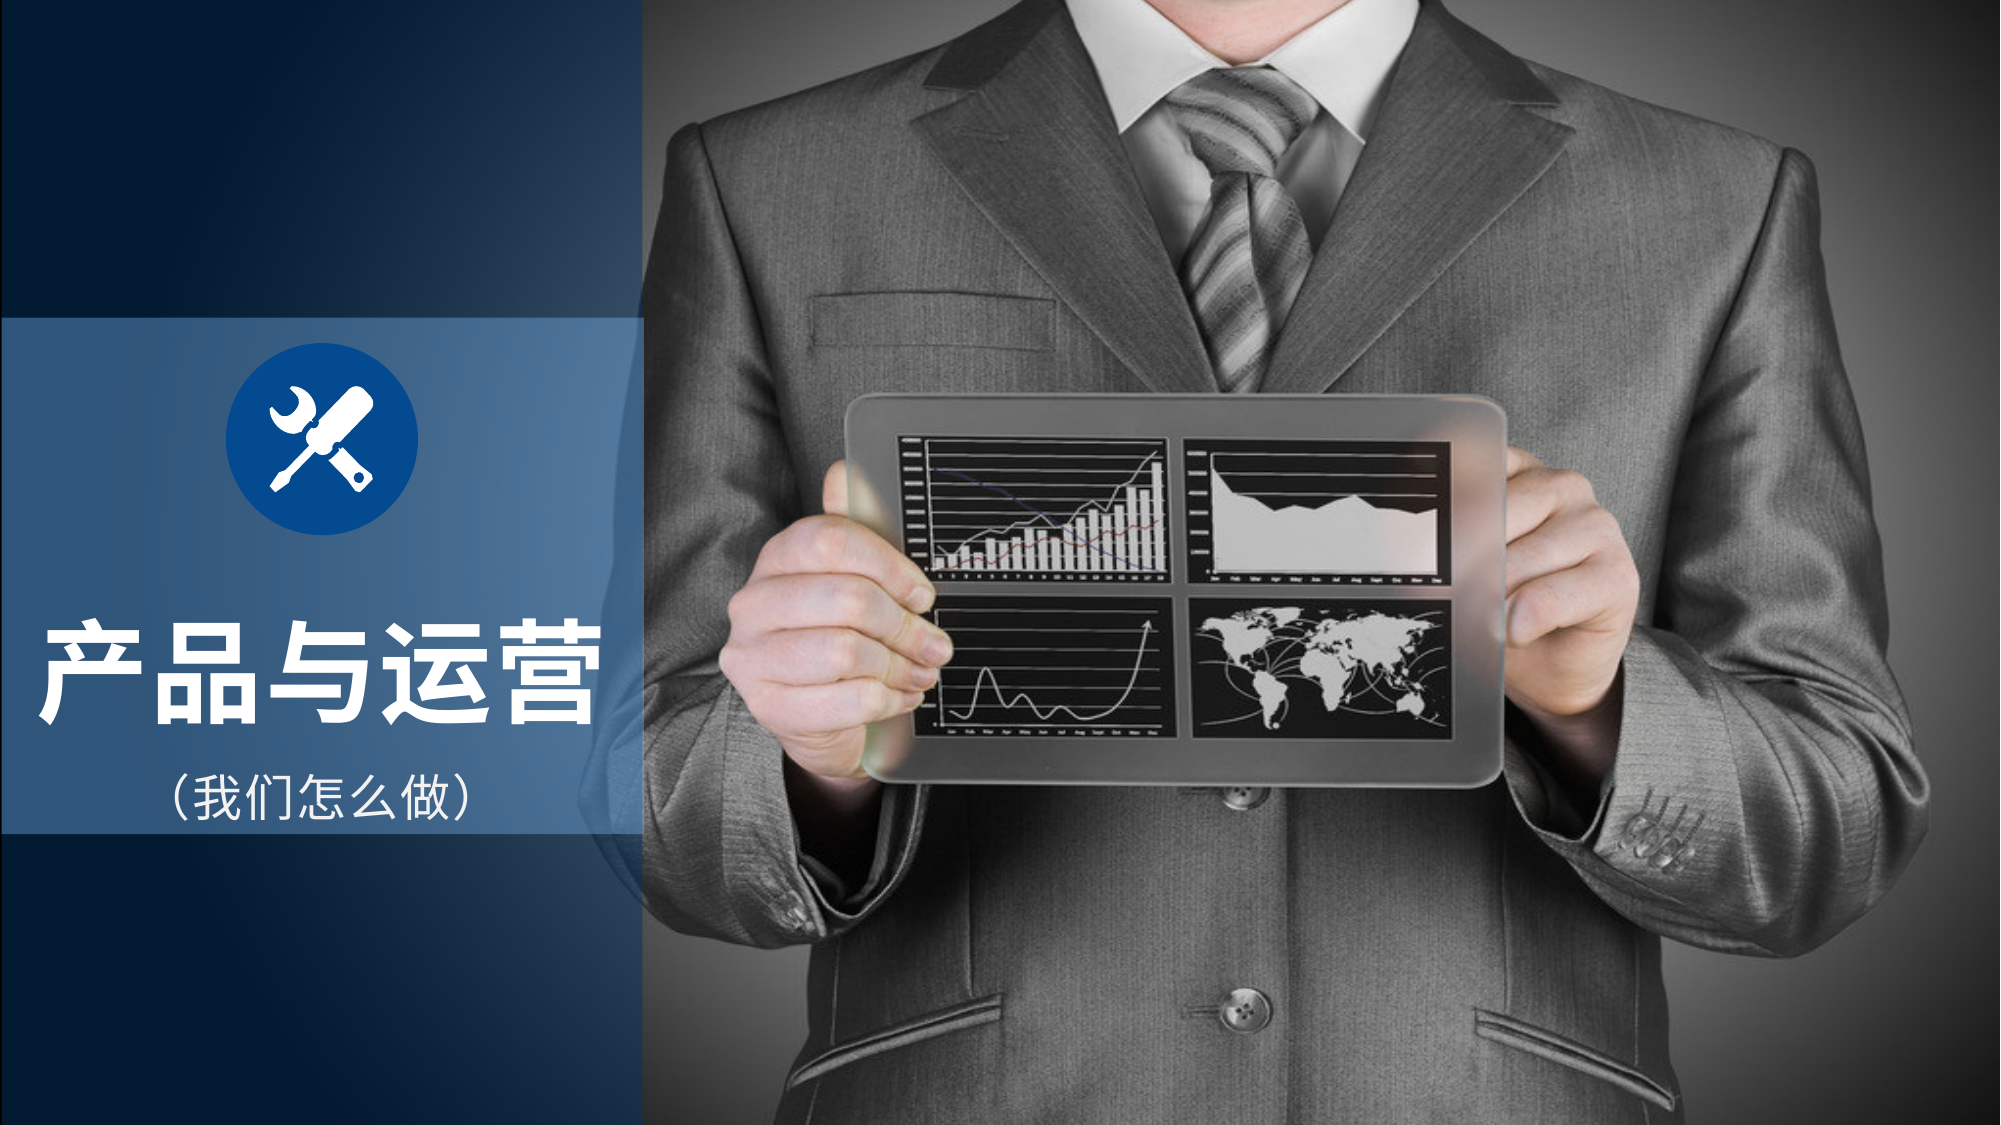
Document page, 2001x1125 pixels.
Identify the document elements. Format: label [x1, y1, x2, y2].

text_box [225, 343, 418, 536]
picture [0, 0, 2000, 1125]
